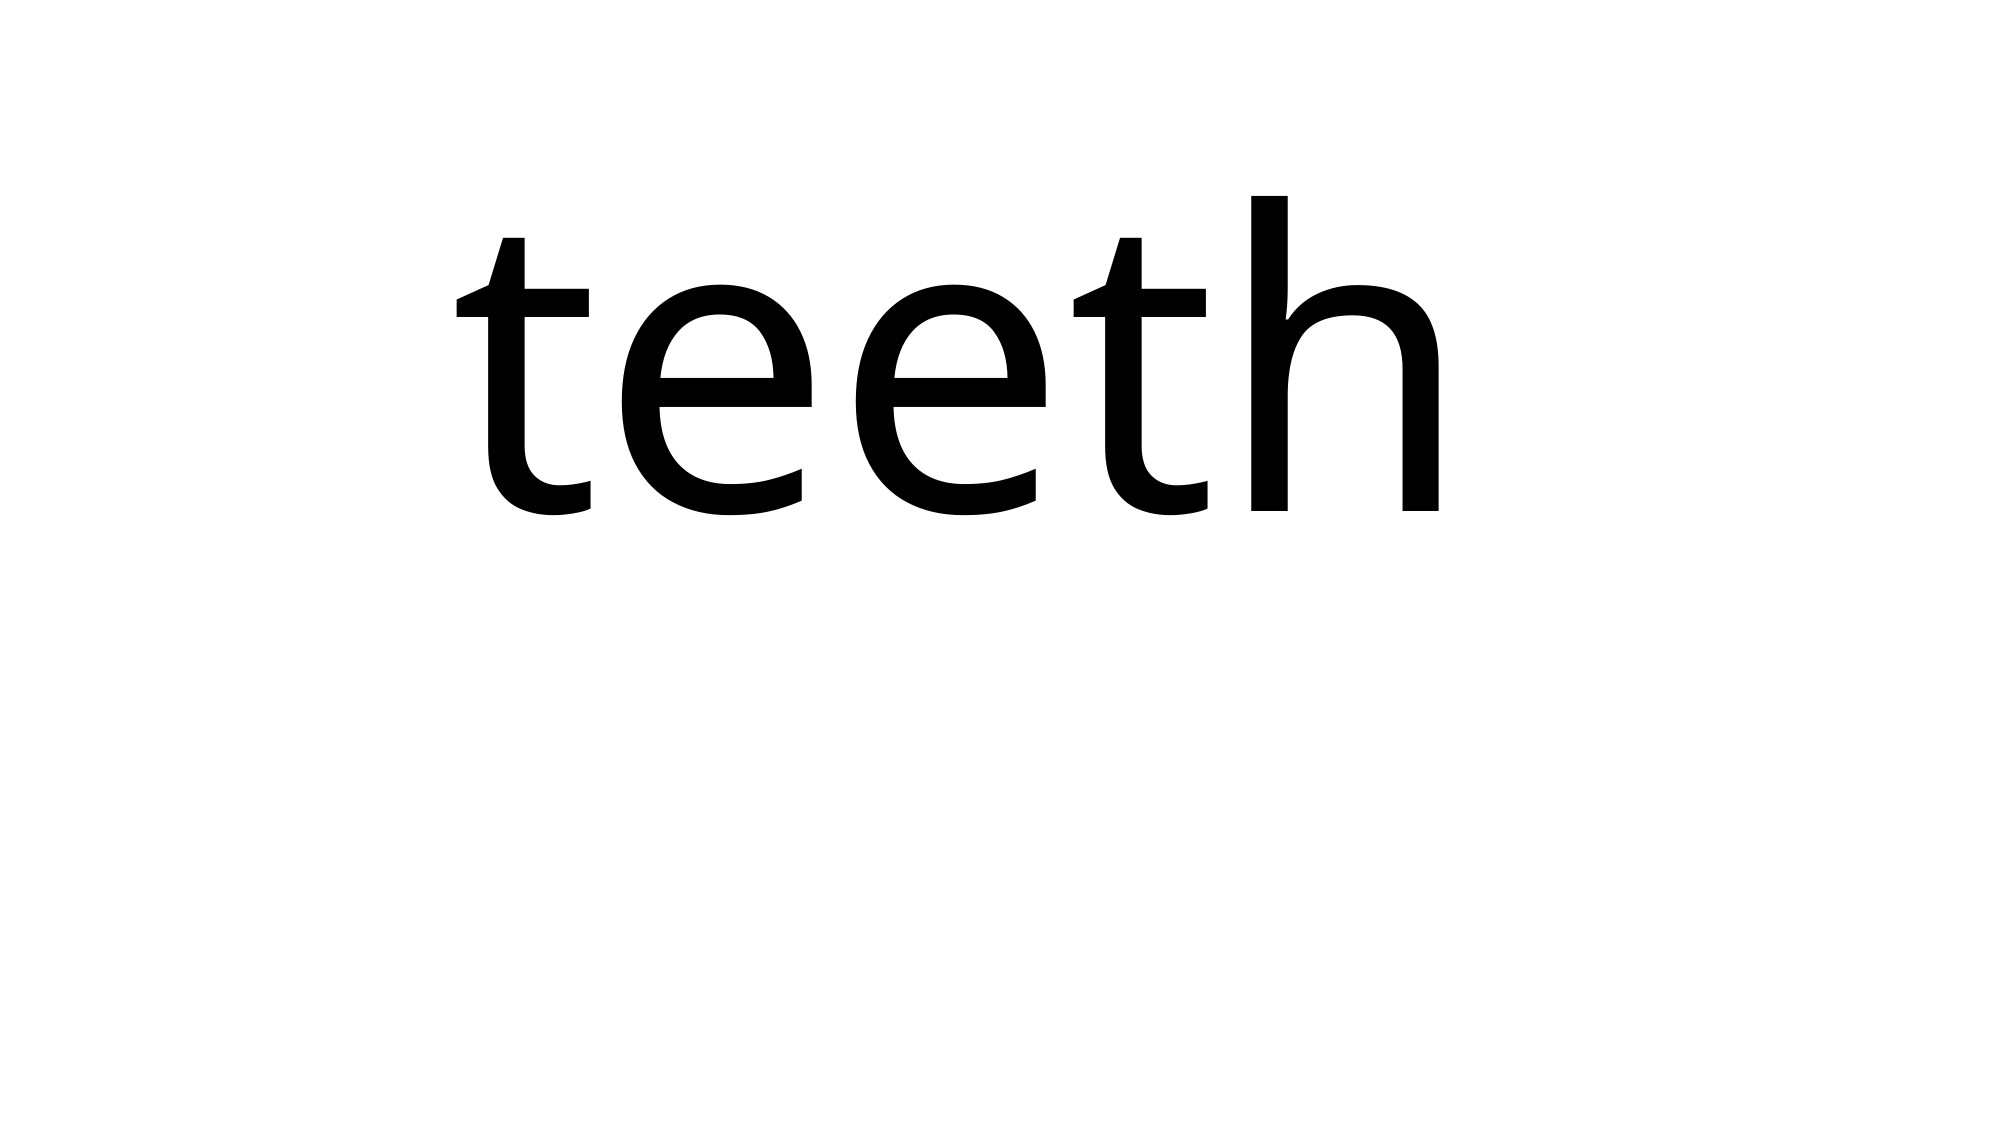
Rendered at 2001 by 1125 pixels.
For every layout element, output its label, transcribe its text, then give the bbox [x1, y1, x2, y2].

text_box teeth [95, 89, 1829, 603]
